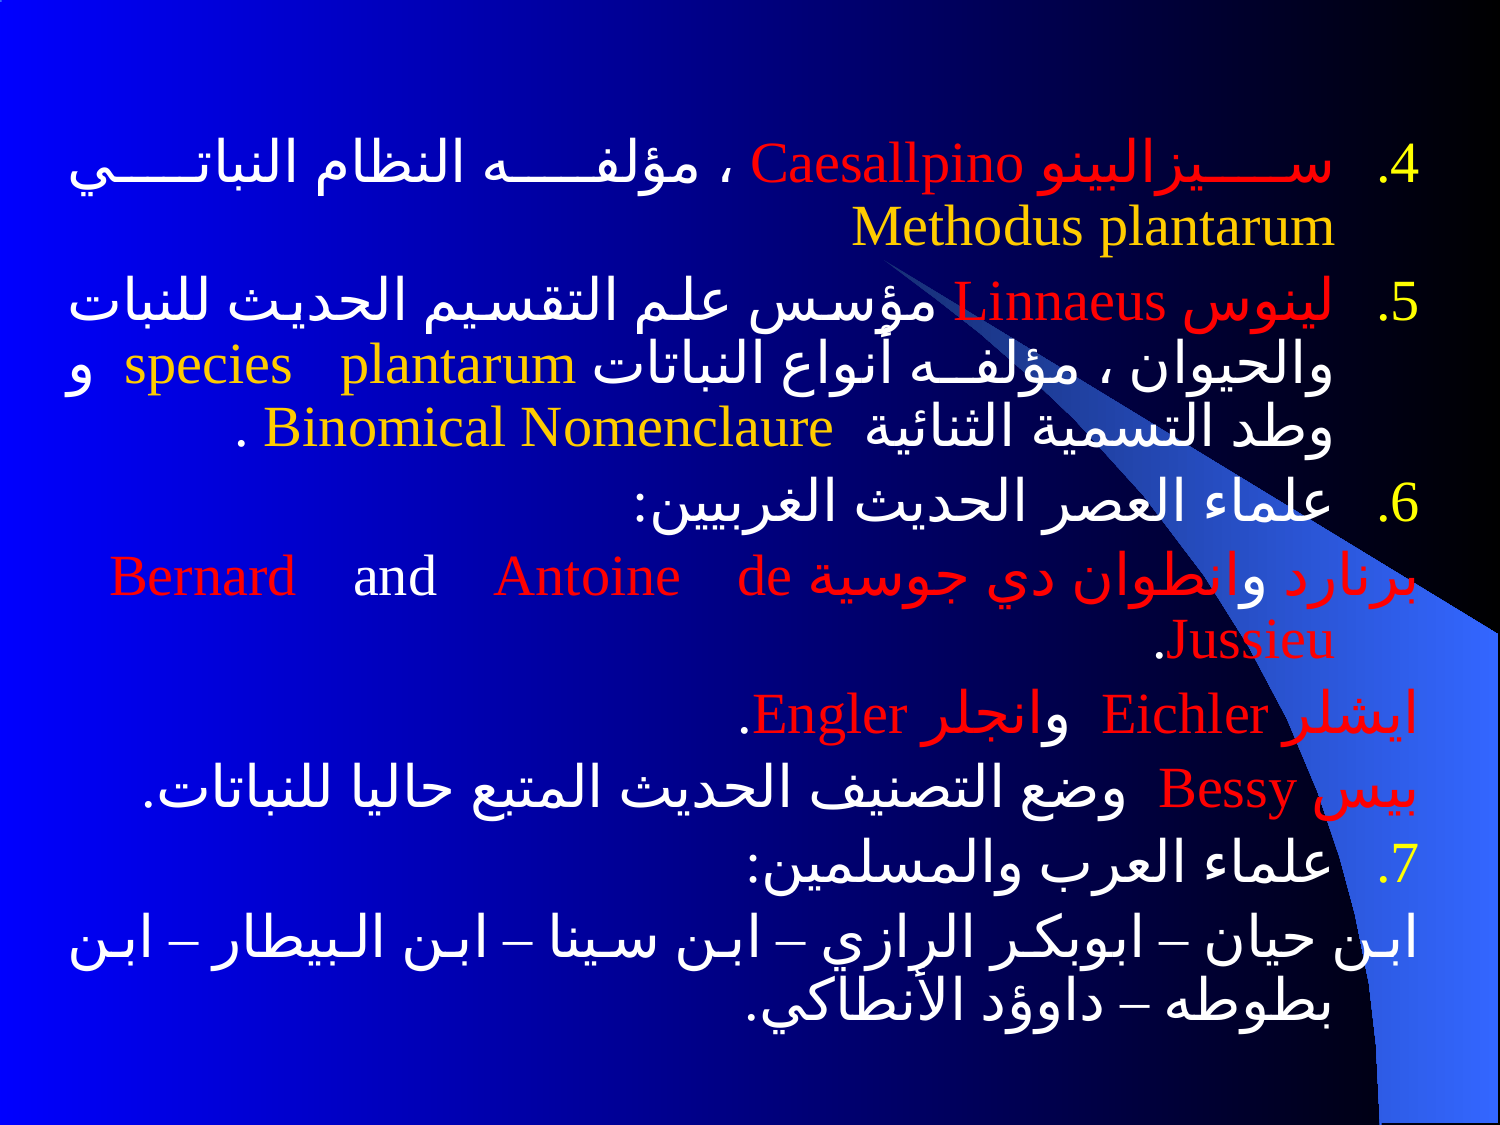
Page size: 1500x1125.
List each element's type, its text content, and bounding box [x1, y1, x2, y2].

list سيزالبينو Caesallpino ، مؤلفه النظام النباتي Methodus plantarum لينوس Linnaeus مؤسس علم التقسيم الحديث للنبات والحيوان ، مؤلفه أنواع النباتات species plantarum و وطد التسمية الثنائية Binomical Nomenclaure . علماء العصر الحديث الغربيين: برنارد وانطوان دي جوسية Bernard and Antoine de Jussieu. ايشلر Eichler وانجلر Engler. بيس Bessy وضع التصنيف الحديث المتبع حاليا للنباتات. علماء العرب والمسلمين: ابن حيان – ابوبكر الرازي – ابن سينا – ابن البيطار – ابن بطوطه – داوؤد الأنطاكي. [37, 124, 1451, 1038]
